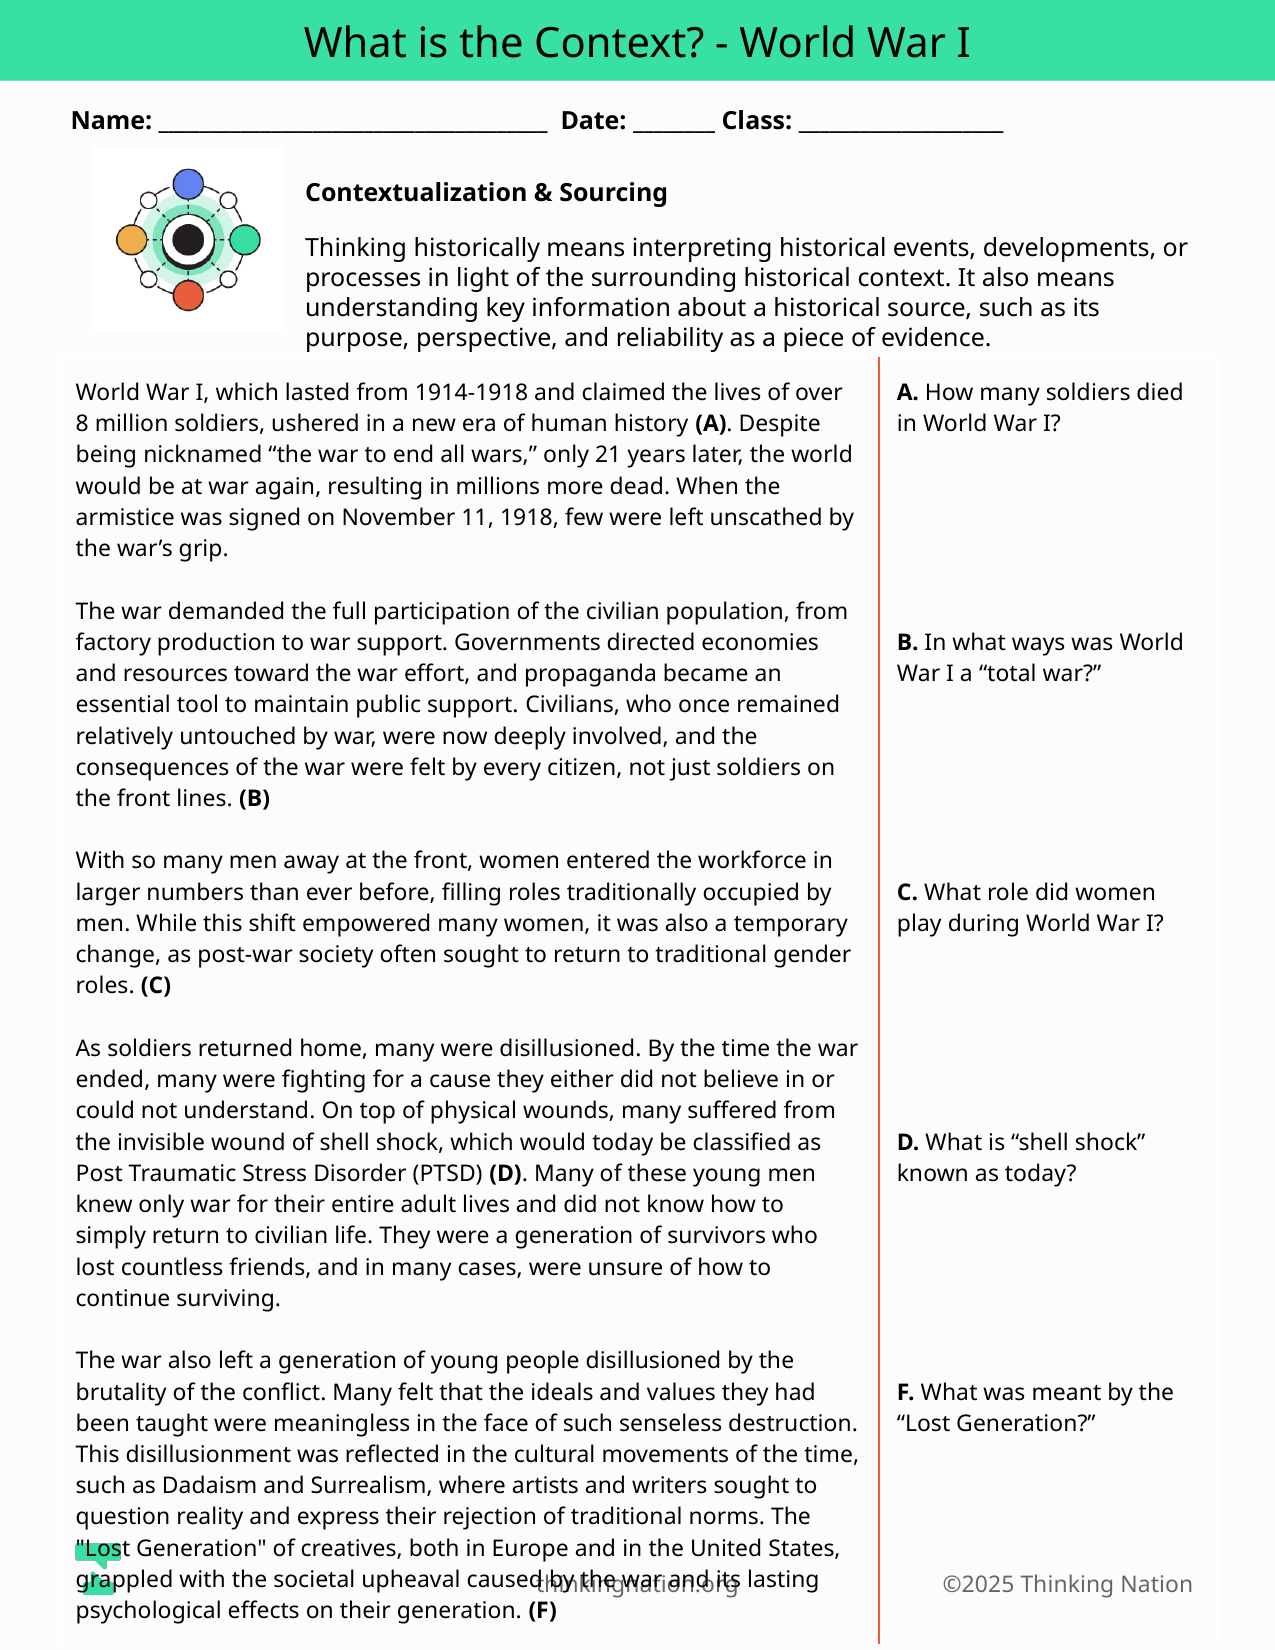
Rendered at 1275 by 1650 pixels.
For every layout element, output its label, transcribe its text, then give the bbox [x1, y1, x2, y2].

text_box What is the Context? - World War I [0, 0, 1275, 81]
picture [62, 1533, 134, 1605]
text_box Contextualization & Sourcing Thinking historically means interpreting historical events, developments, or processes in light of the surrounding historical context. It also means understanding key information about a historical source, such as its purpose, perspective, and reliability as a piece of evidence. [286, 157, 1218, 358]
table_header World War I, which lasted from 1914-1918 and claimed the lives of over 8 million soldiers, ushered in a new era of human history (A). Despite being nicknamed “the war to end all wars,” only 21 years later, the world would be at war again, resulting in millions more dead. When the armistice was signed on November 11, 1918, few were left unscathed by the war’s grip. The war demanded the full participation of the civilian population, from factory production to war support. Governments directed economies and resources toward the war effort, and propaganda became an essential tool to maintain public support. Civilians, who once remained relatively untouched by war, were now deeply involved, and the consequences of the war were felt by every citizen, not just soldiers on the front lines. (B) With so many men away at the front, women entered the workforce in larger numbers than ever before, filling roles traditionally occupied by men. While this shift empowered many women, it was also a temporary change, as post-war society often sought to return to traditional gender roles. (C) As soldiers returned home, many were disillusioned. By the time the war ended, many were fighting for a cause they either did not believe in or could not understand. On top of physical wounds, many suffered from the invisible wound of shell shock, which would today be classified as Post Traumatic Stress Disorder (PTSD) (D). Many of these young men knew only war for their entire adult lives and did not know how to simply return to civilian life. They were a generation of survivors who lost countless friends, and in many cases, were unsure of how to continue surviving. The war also left a generation of young people disillusioned by the brutality of the conflict. Many felt that the ideals and values they had been taught were meaningless in the face of such senseless destruction. This disillusionment was reflected in the cultural movements of the time, such as Dadaism and Surrealism, where artists and writers sought to question reality and express their rejection of traditional norms. The "Lost Generation" of creatives, both in Europe and in the United States, grappled with the societal upheaval caused by the war and its lasting psychological effects on their generation. (F) [59, 359, 878, 1643]
text_box Name: ______________________________________ Date: ________ Class: ____________________ [55, 89, 1223, 149]
table_header A. How many soldiers died in World War I? B. In what ways was World War I a “total war?” C. What role did women play during World War I? D. What is “shell shock” known as today? F. What was meant by the “Lost Generation?” [880, 359, 1216, 1643]
picture [93, 146, 283, 334]
